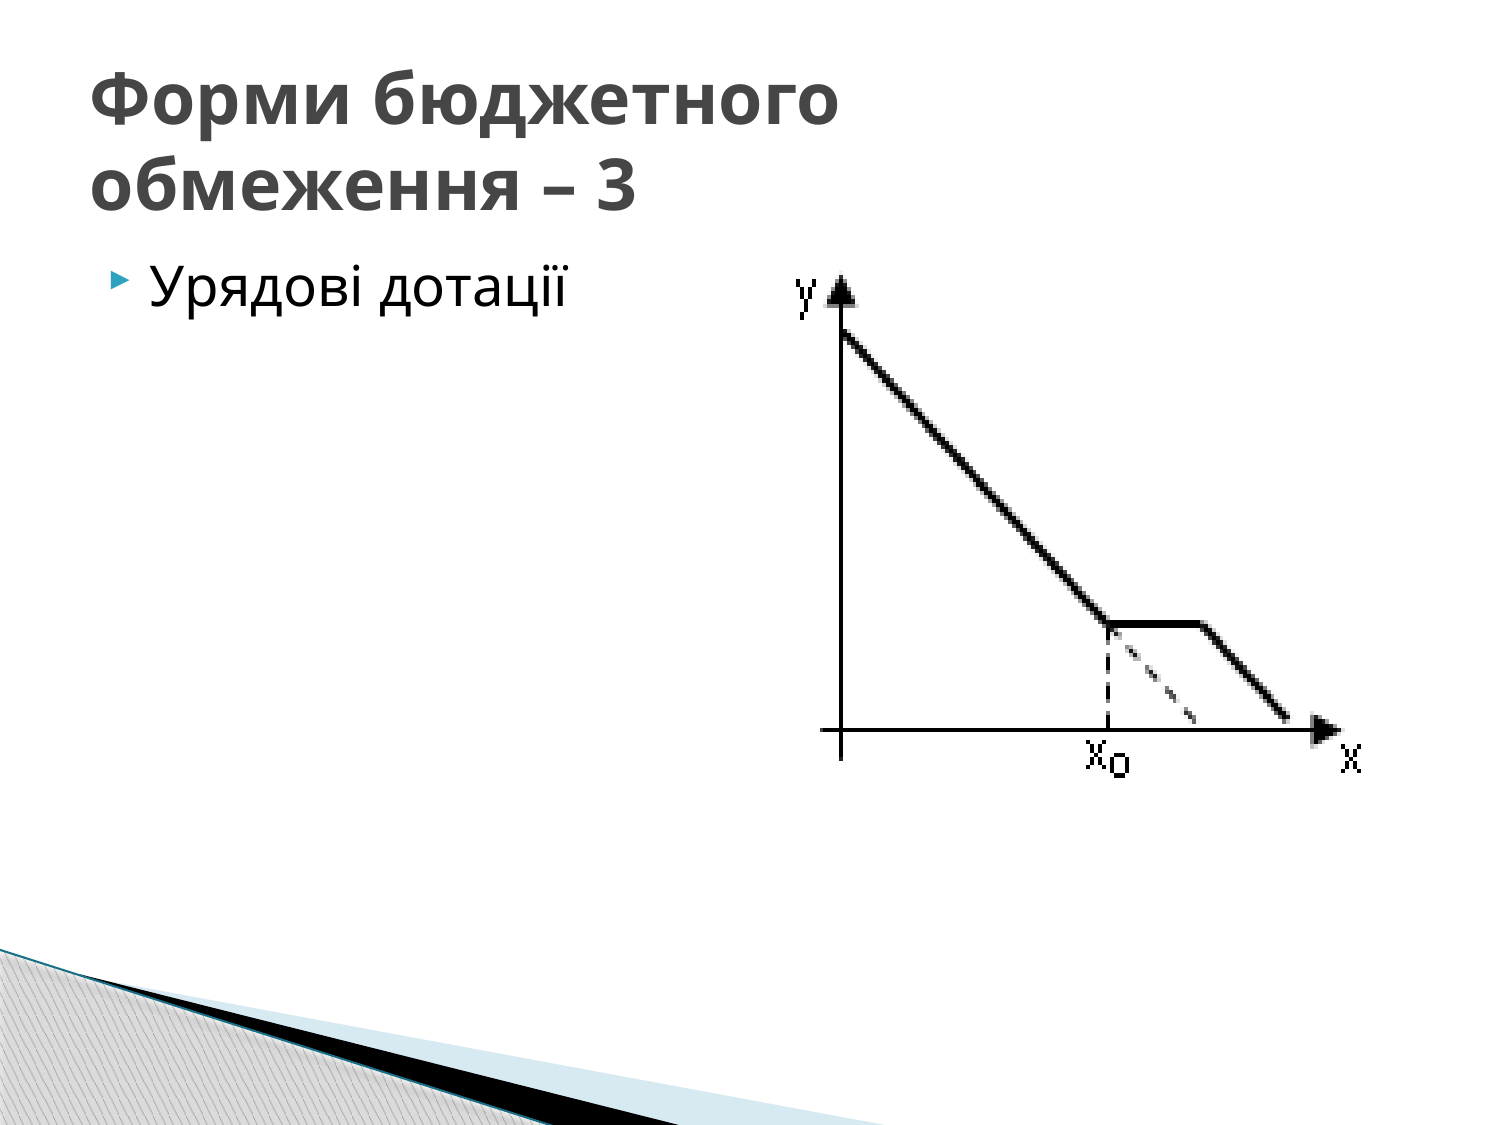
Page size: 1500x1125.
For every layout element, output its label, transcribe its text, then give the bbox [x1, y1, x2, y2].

list Урядові дотації [75, 243, 1425, 986]
title Форми бюджетного обмеження – 3 [75, 45, 1425, 233]
picture [773, 196, 1424, 828]
